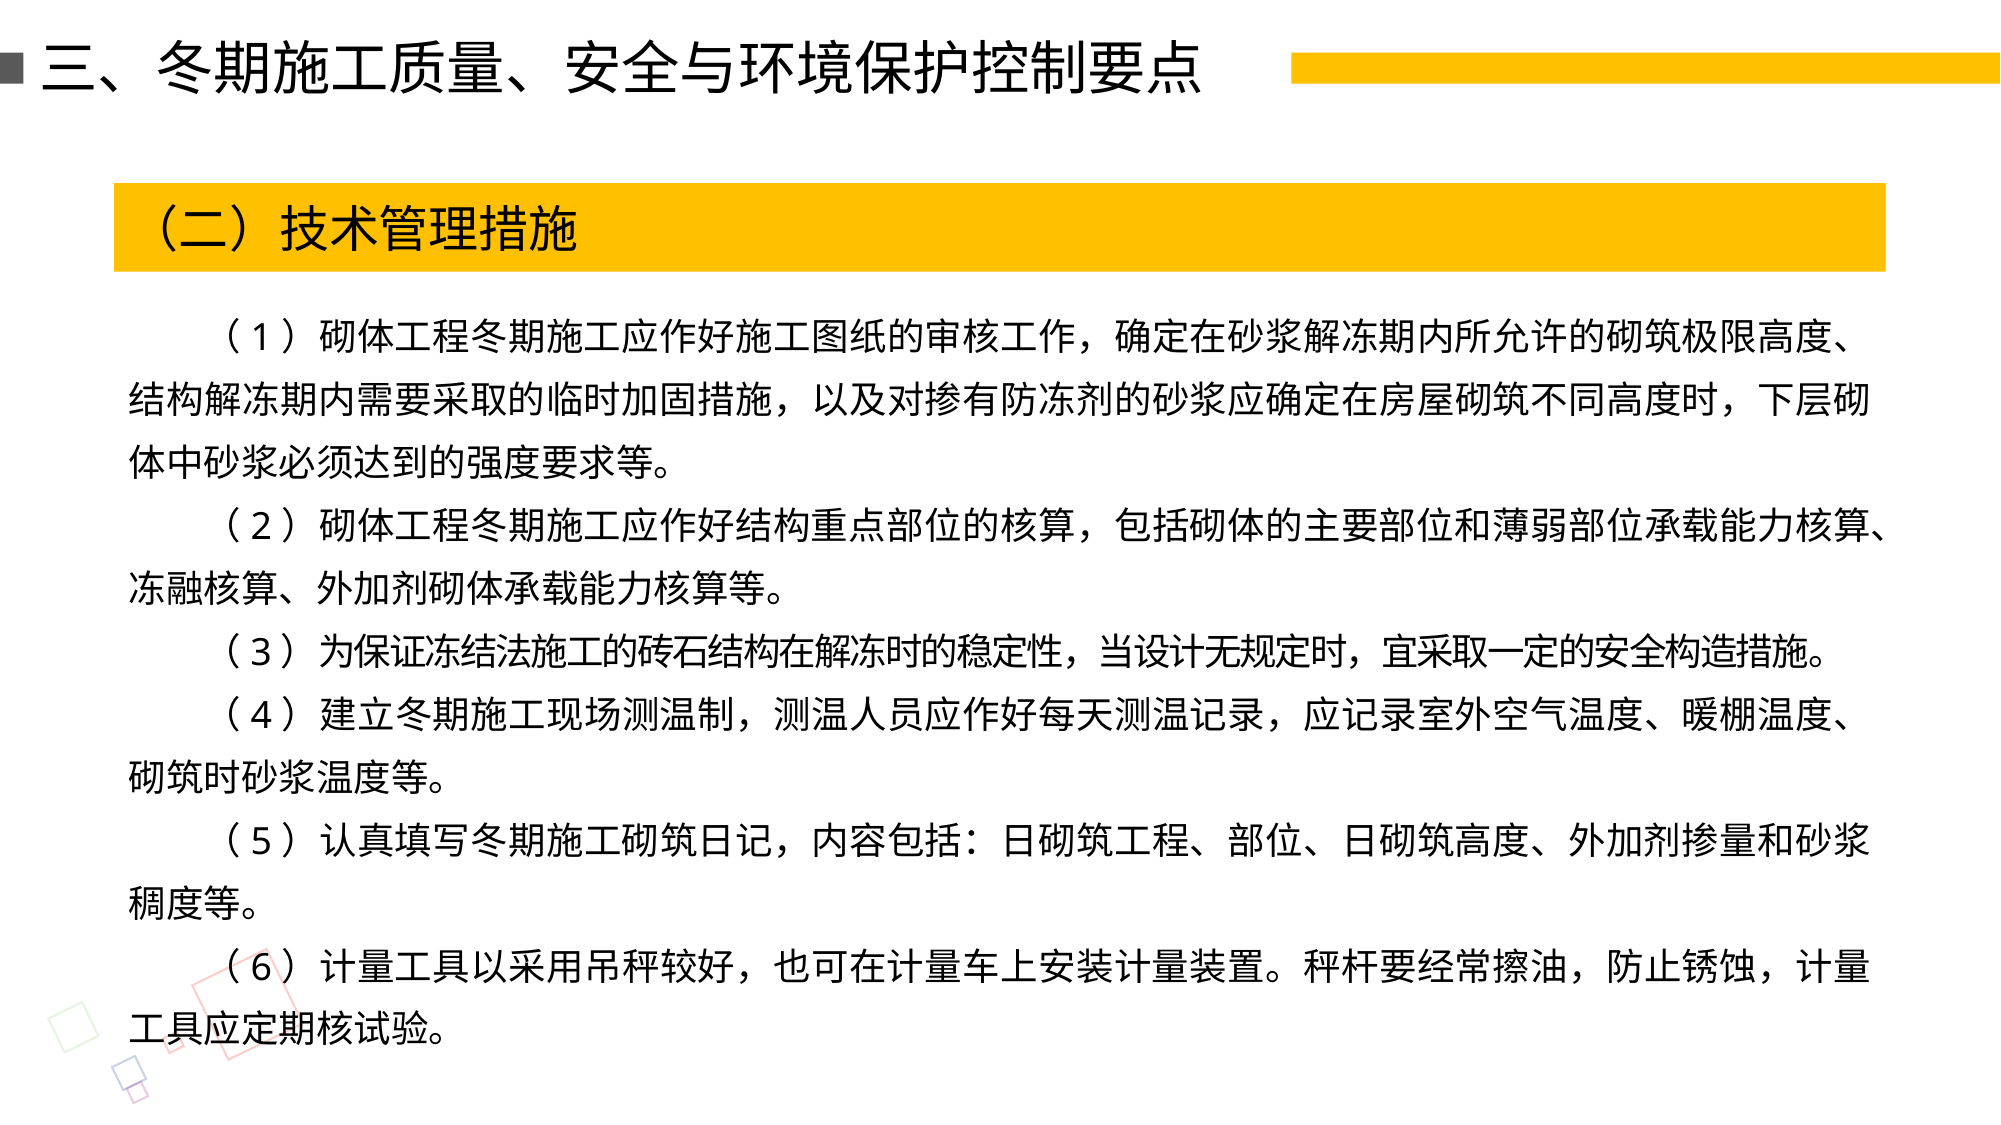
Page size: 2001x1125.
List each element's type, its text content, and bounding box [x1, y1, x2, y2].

text_box （二）技术管理措施 [114, 183, 1886, 272]
text_box [110, 1058, 148, 1092]
text_box 三、冬期施工质量、安全与环境保护控制要点 [24, 23, 1220, 109]
text_box [46, 1000, 100, 1054]
text_box [125, 1080, 150, 1105]
text_box （1）砌体工程冬期施工应作好施工图纸的审核工作，确定在砂浆解冻期内所允许的砌筑极限高度、结构解冻期内需要采取的临时加固措施，以及对掺有防冻剂的砂浆应确定在房屋砌筑不同高度时，下层砌体中砂浆必须达到的强度要求等。 （2）砌体工程冬期施工应作好结构重点部位的核算，包括砌体的主要部位和薄弱部位承载能力核算、冻融核算、外加剂砌体承载能力核算等。 （3）为保证冻结法施工的砖石结构在解冻时的稳定性，当设计无规定时，宜采取一定的安全构造措施。 （4）建立冬期施工现场测温制，测温人员应作好每天测温记录，应记录室外空气温度、暖棚温度、砌筑时砂浆温度等。 （5）认真填写冬期施工砌筑日记，内容包括：日砌筑工程、部位、日砌筑高度、外加剂掺量和砂浆稠度等。 （6）计量工具以采用吊秤较好，也可在计量车上安装计量装置。秤杆要经常擦油，防止锈蚀，计量工具应定期核试验。 [114, 287, 1886, 1058]
